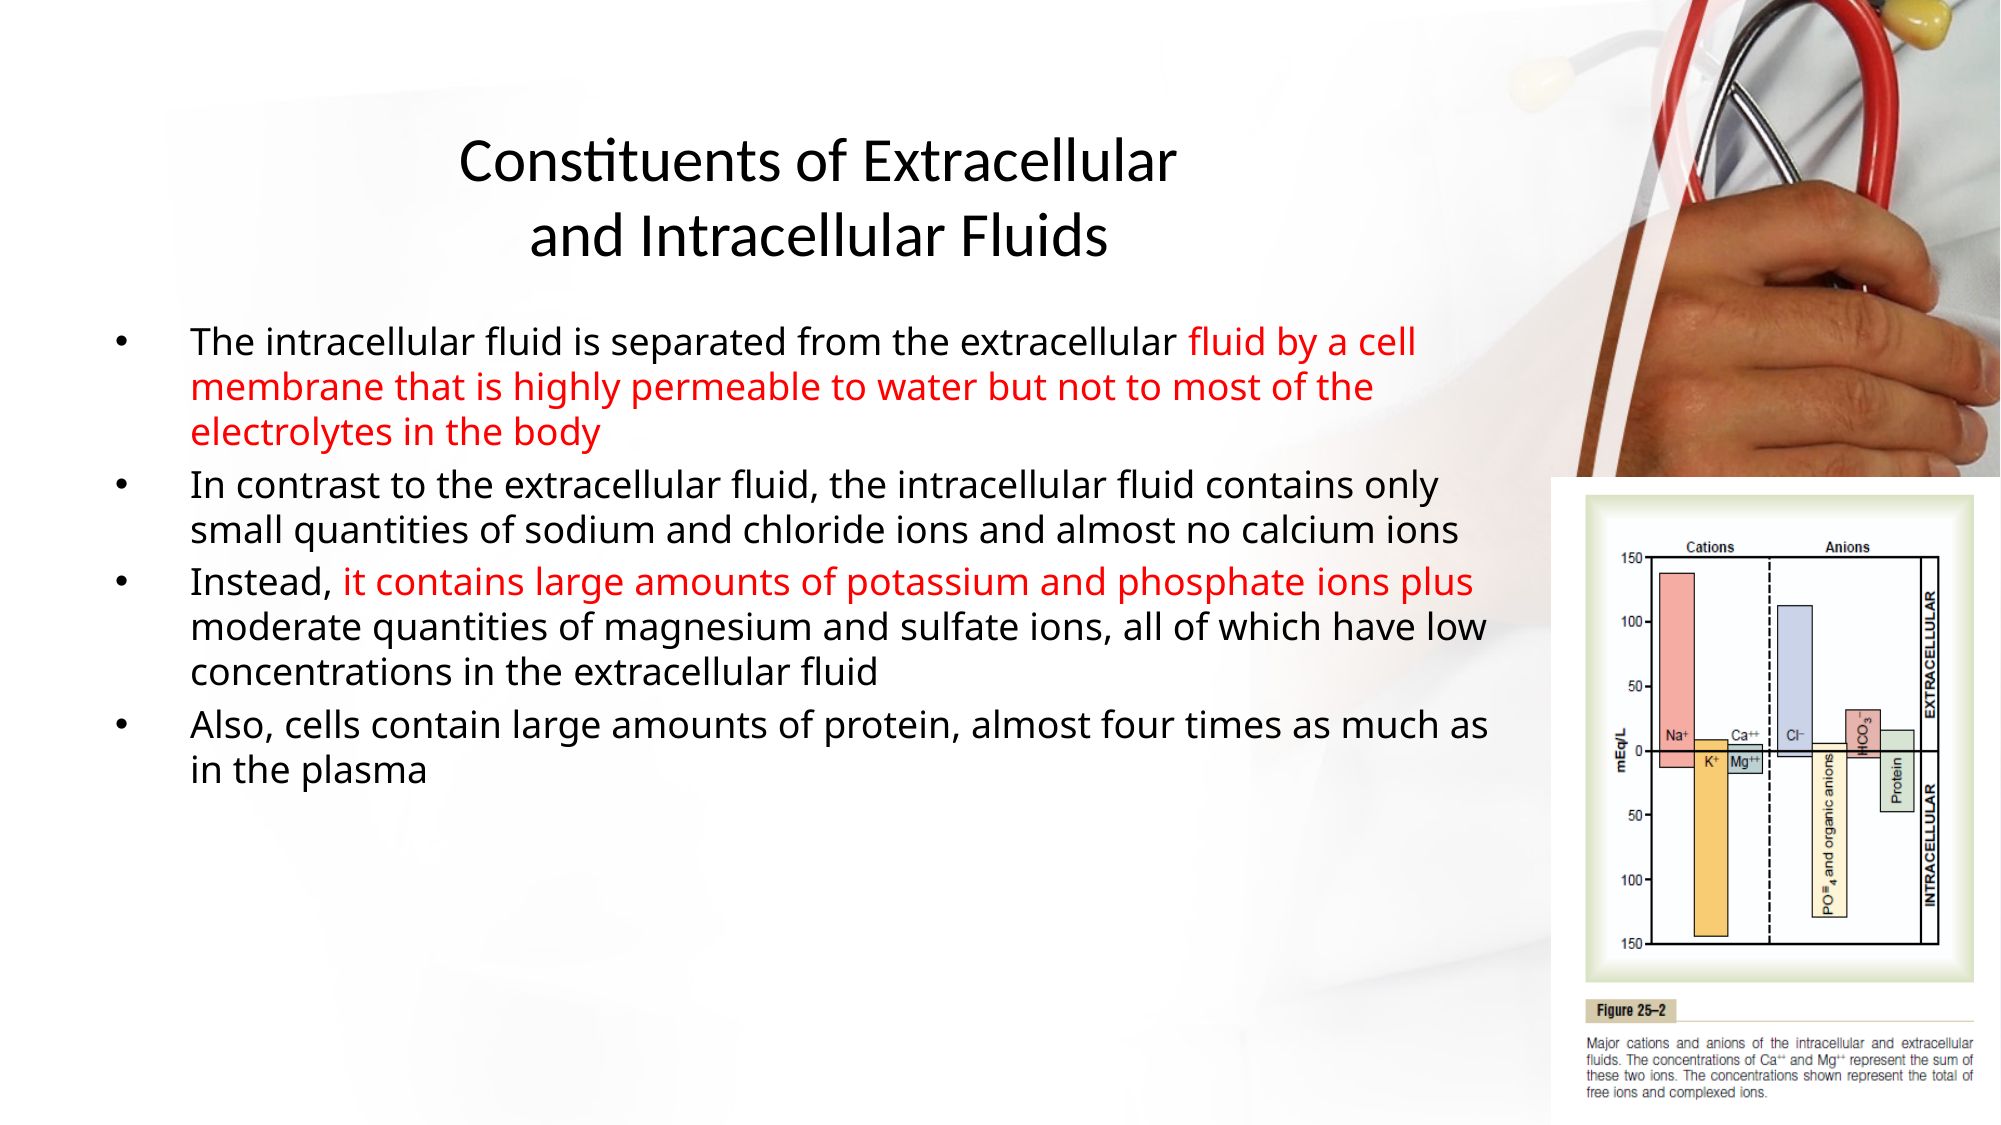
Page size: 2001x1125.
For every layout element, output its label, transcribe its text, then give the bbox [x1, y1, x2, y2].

title Constituents of Extracellular and Intracellular Fluids [99, 110, 1540, 278]
list The intracellular fluid is separated from the extracellular fluid by a cell membrane that is highly permeable to water but not to most of the electrolytes in the body In contrast to the extracellular fluid, the intracellular fluid contains only small quantities of sodium and chloride ions and almost no calcium ions Instead, it contains large amounts of potassium and phosphate ions plus moderate quantities of magnesium and sulfate ions, all of which have low concentrations in the extracellular fluid Also, cells contain large amounts of protein, almost four times as much as in the plasma [100, 310, 1537, 1043]
picture [0, 0, 2001, 1125]
